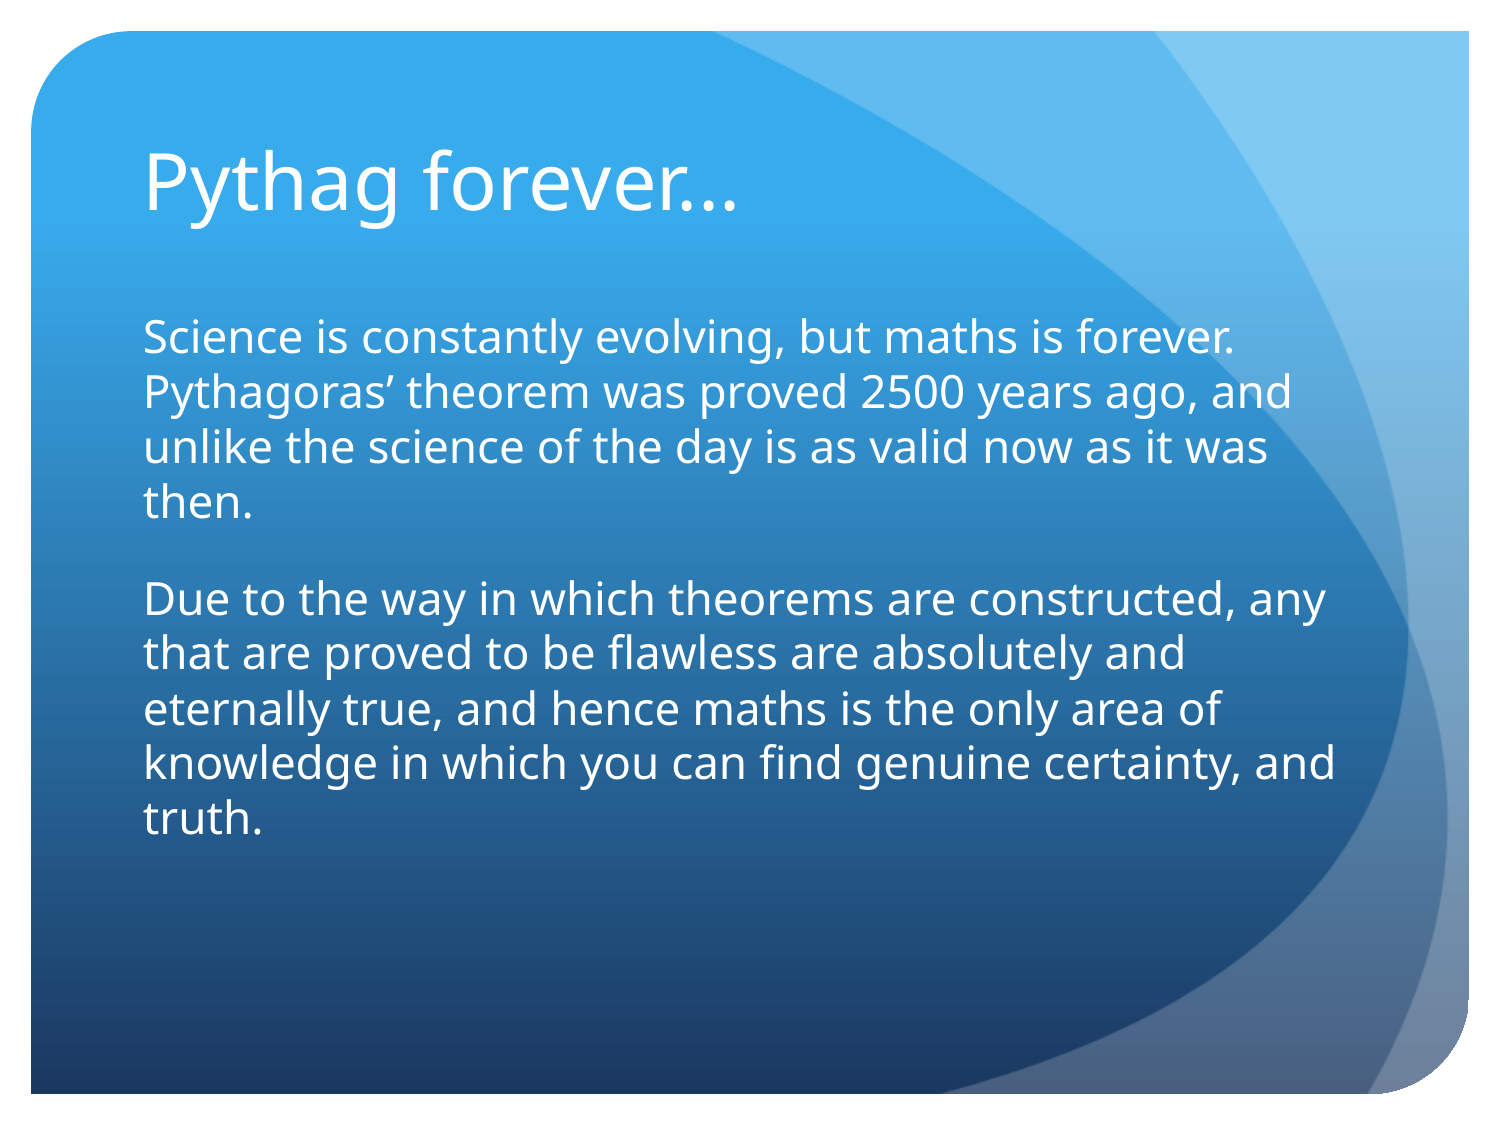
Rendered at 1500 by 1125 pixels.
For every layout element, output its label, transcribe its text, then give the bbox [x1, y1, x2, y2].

list Science is constantly evolving, but maths is forever. Pythagoras’ theorem was proved 2500 years ago, and unlike the science of the day is as valid now as it was then. Due to the way in which theorems are constructed, any that are proved to be flawless are absolutely and eternally true, and hence maths is the only area of knowledge in which you can find genuine certainty, and truth. [127, 299, 1373, 991]
picture [24, 30, 1473, 1094]
title Pythag forever... [127, 62, 1373, 235]
